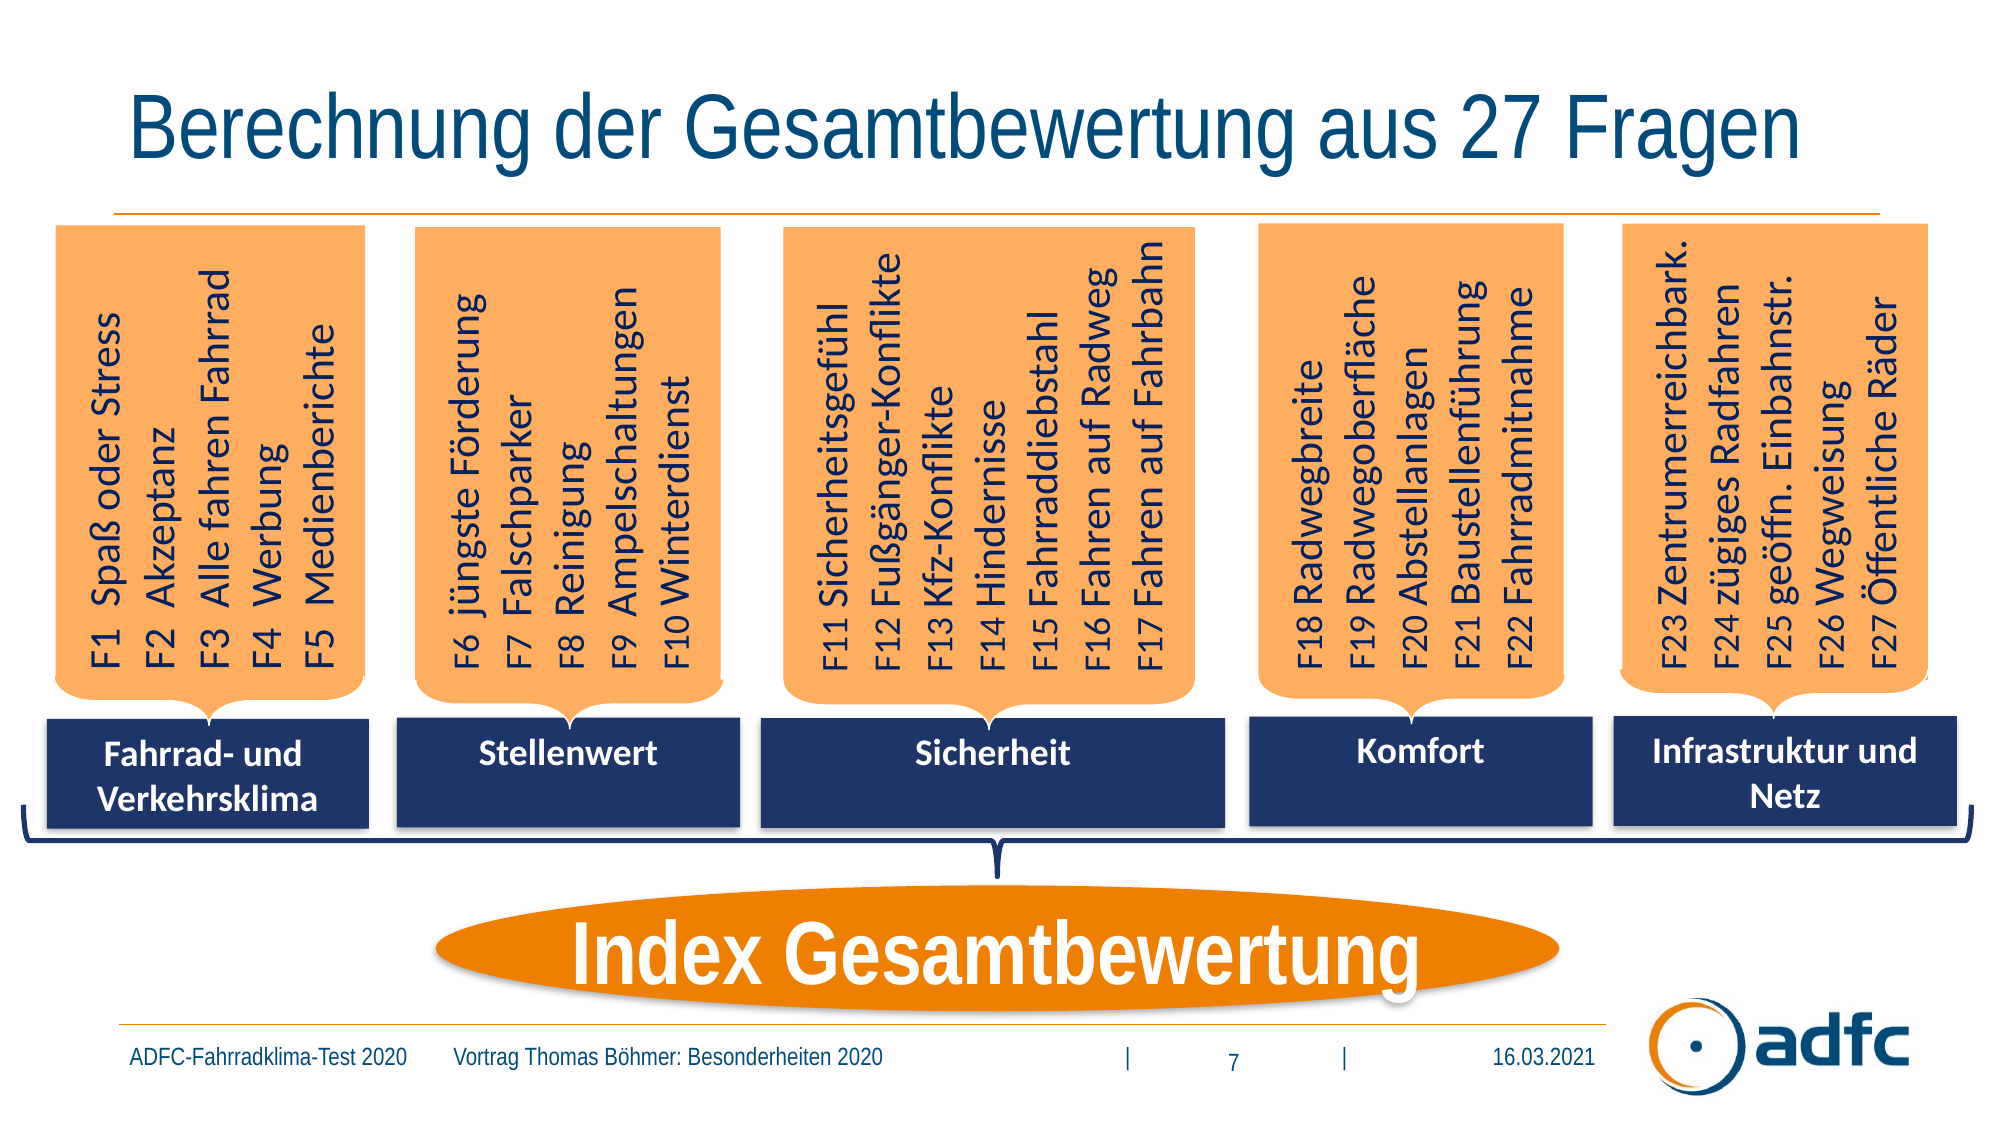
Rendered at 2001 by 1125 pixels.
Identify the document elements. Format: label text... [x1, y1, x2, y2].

text_box Berechnung der Gesamtbewertung aus 27 Fragen [113, 72, 1914, 189]
text_box Fahrrad- und Verkehrsklima [46, 718, 369, 804]
text_box Infrastruktur und Netz [1613, 716, 1957, 804]
text_box [53, 676, 365, 726]
text_box [1619, 669, 1929, 719]
text_box F18 Radwegbreite F19 Radwegoberfläche F20 Abstellanlagen F21 Baustellenführung F22 Fahrradmitnahme [1258, 223, 1564, 675]
text_box F6 jüngste Förderung F7 Falschparker F8 Reinigung F9 Ampelschaltungen F10 Winterdienst [415, 227, 721, 679]
text_box Stellenwert [396, 717, 741, 804]
picture [1643, 994, 1919, 1098]
text_box F23 Zentrumerreichbark. F24 zügiges Radfahren F25 geöffn. Einbahnstr. F26 Wegweisung F27 Öffentliche Räder [1622, 223, 1928, 669]
text_box Index Gesamtbewertung [435, 885, 1560, 1012]
text_box Komfort [1249, 716, 1593, 804]
text_box F11 Sicherheitsgefühl F12 Fußgänger-Konflikte F13 Kfz-Konflikte F14 Hindernisse F15 Fahrraddiebstahl F16 Fahren auf Radweg F17 Fahren auf Fahrbahn [783, 227, 1195, 680]
text_box [415, 679, 724, 729]
text_box F1 Spaß oder Stress F2 Akzeptanz F3 Alle fahren Fahrrad F4 Werbung F5 Medienberichte [55, 225, 366, 681]
text_box [782, 680, 1196, 730]
text_box [23, 804, 1972, 877]
text_box [1257, 675, 1566, 724]
text_box Sicherheit [760, 718, 1226, 804]
